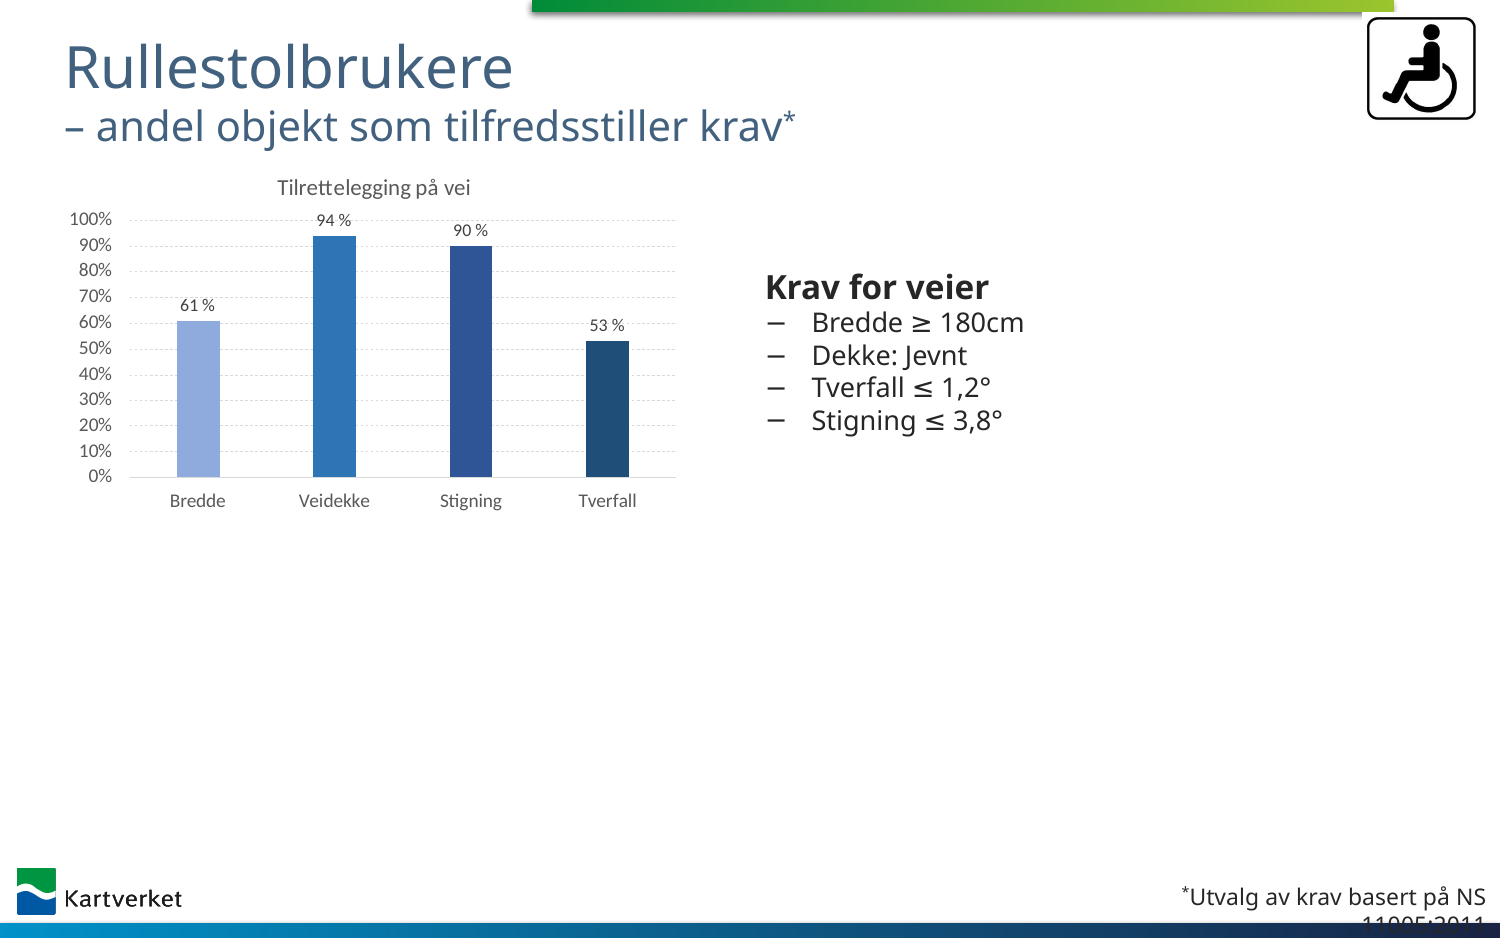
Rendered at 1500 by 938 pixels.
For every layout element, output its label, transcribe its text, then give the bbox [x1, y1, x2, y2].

text_box Rullestolbrukere – andel objekt som tilfredsstiller krav* [49, 25, 1431, 158]
picture [1362, 12, 1481, 126]
text_box *Utvalg av krav basert på NS 11005:2011 [1068, 873, 1500, 938]
text_box Krav for veier Bredde ≥ 180cm Dekke: Jevnt Tverfall ≤ 1,2° Stigning ≤ 3,8° [750, 258, 1234, 444]
picture [62, 166, 687, 519]
